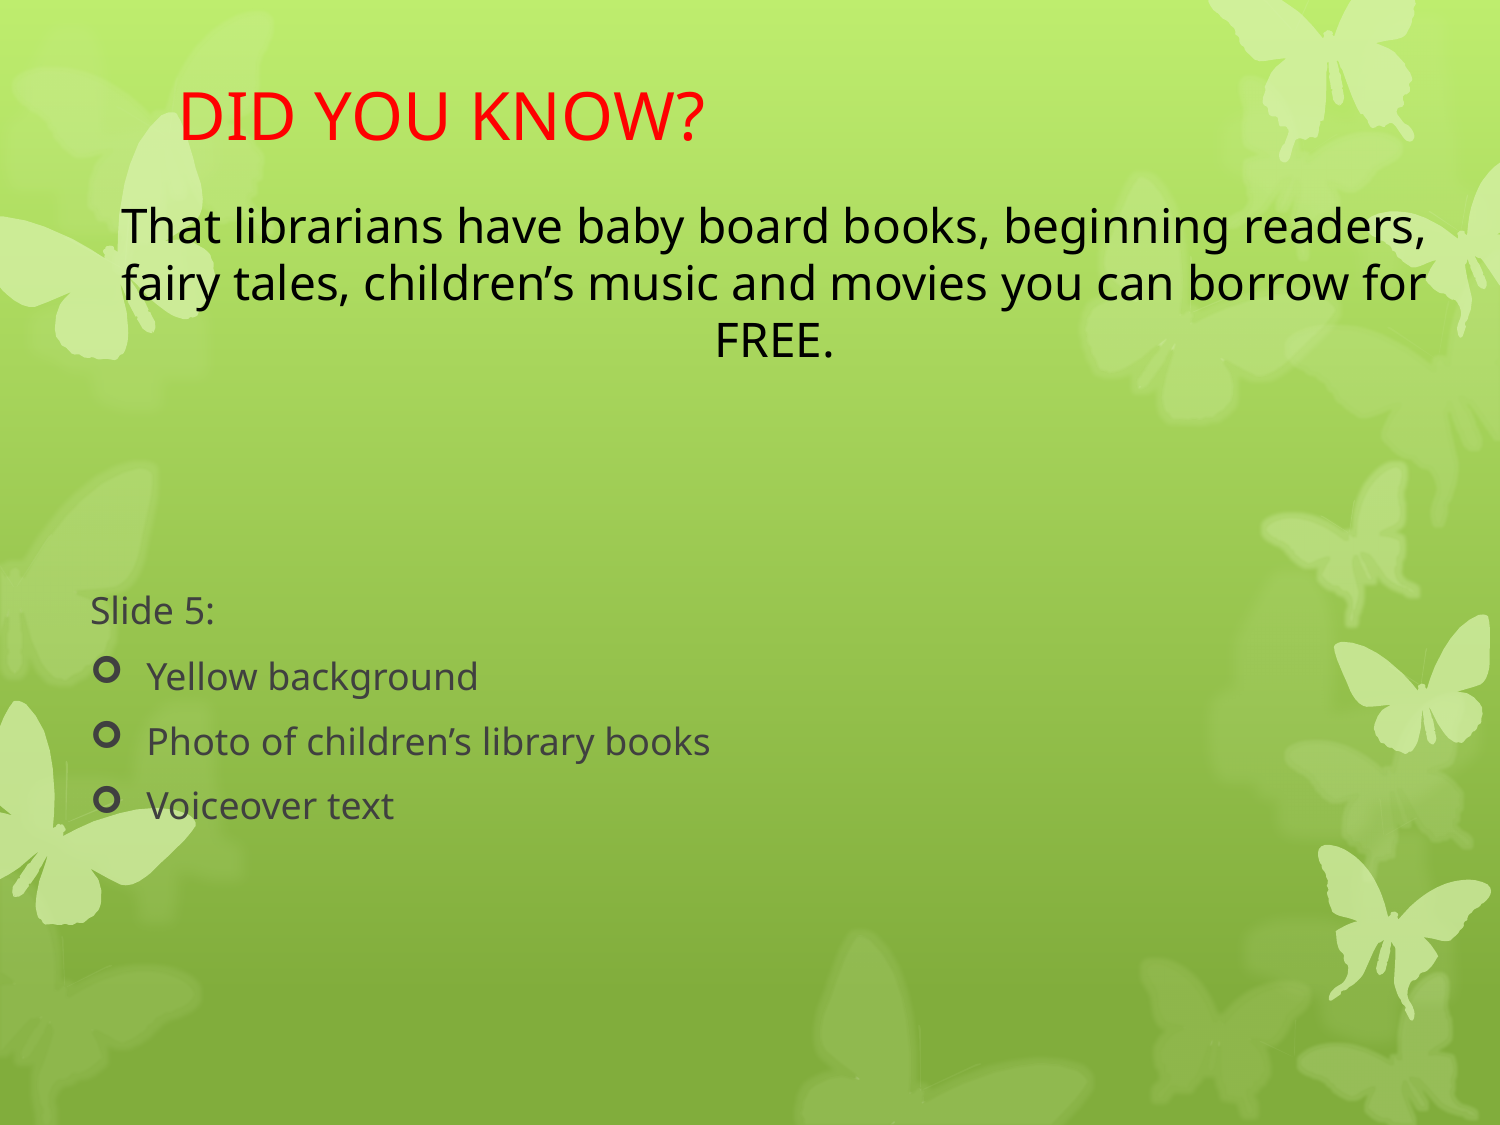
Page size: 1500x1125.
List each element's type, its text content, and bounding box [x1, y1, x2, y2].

list Slide 5: Yellow background Photo of children’s library books Voiceover text [75, 474, 1425, 1005]
text_box That librarians have baby board books, beginning readers, fairy tales, children’s music and movies you can borrow for FREE. [99, 187, 1450, 375]
title DID YOU KNOW? [162, 37, 1332, 187]
